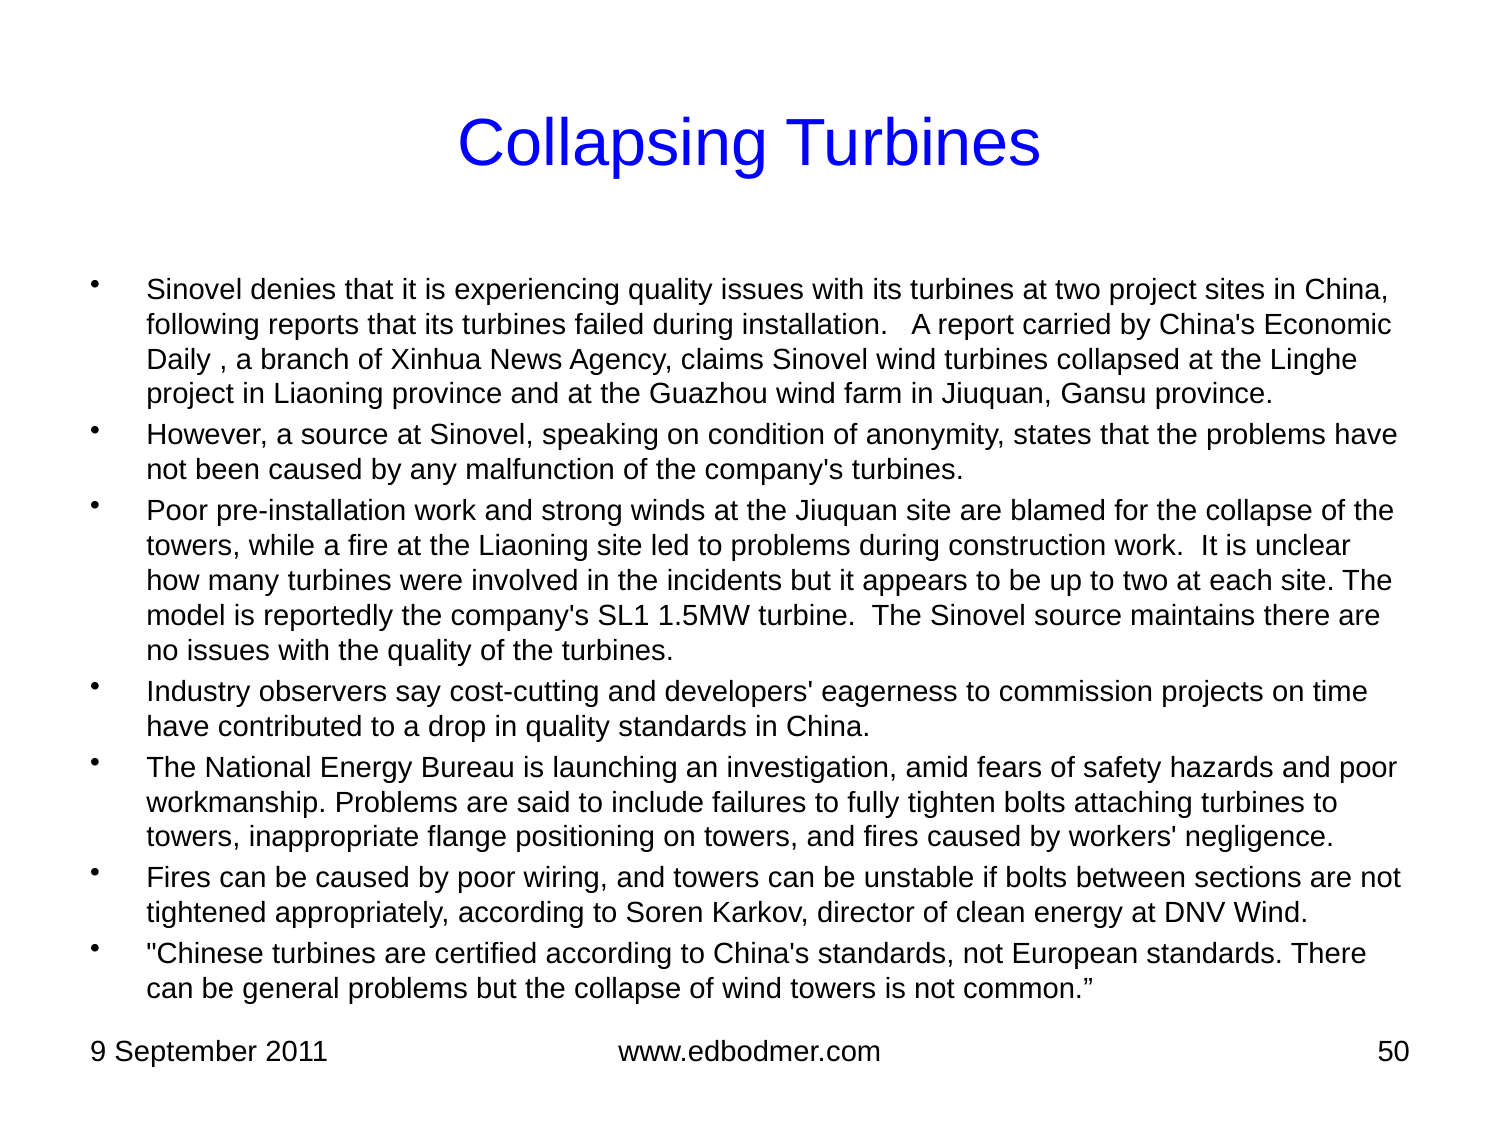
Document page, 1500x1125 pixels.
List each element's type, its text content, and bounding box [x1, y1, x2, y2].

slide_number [74, 1024, 426, 1103]
slide_number 50 [1074, 1024, 1426, 1103]
footer www.edbodmer.com [512, 1024, 988, 1103]
title Collapsing Turbines [74, 44, 1426, 233]
list Sinovel denies that it is experiencing quality issues with its turbines at two project sites in China, following reports that its turbines failed during installation. A report carried by China's Economic Daily , a branch of Xinhua News Agency, claims Sinovel wind turbines collapsed at the Linghe project in Liaoning province and at the Guazhou wind farm in Jiuquan, Gansu province. However, a source at Sinovel, speaking on condition of anonymity, states that the problems have not been caused by any malfunction of the company's turbines. Poor pre-installation work and strong winds at the Jiuquan site are blamed for the collapse of the towers, while a fire at the Liaoning site led to problems during construction work. It is unclear how many turbines were involved in the incidents but it appears to be up to two at each site. The model is reportedly the company's SL1 1.5MW turbine. The Sinovel source maintains there are no issues with the quality of the turbines. Industry observers say cost-cutting and developers' eagerness to commission projects on time have contributed to a drop in quality standards in China. The National Energy Bureau is launching an investigation, amid fears of safety hazards and poor workmanship. Problems are said to include failures to fully tighten bolts attaching turbines to towers, inappropriate flange positioning on towers, and fires caused by workers' negligence. Fires can be caused by poor wiring, and towers can be unstable if bolts between sections are not tightened appropriately, according to Soren Karkov, director of clean energy at DNV Wind. "Chinese turbines are certified according to China's standards, not European standards. There can be general problems but the collapse of wind towers is not common.” [74, 262, 1426, 1006]
